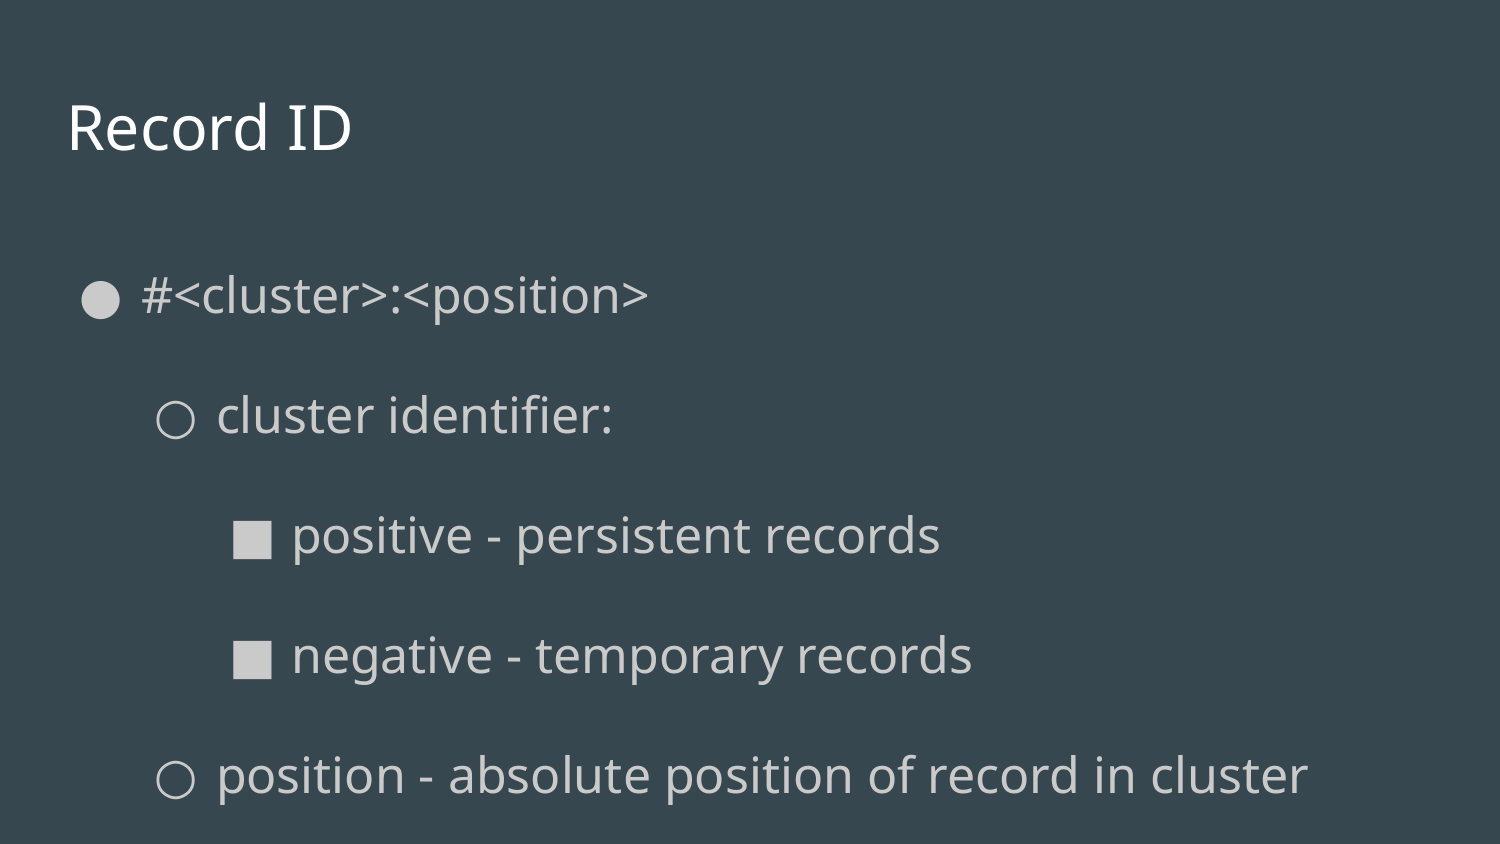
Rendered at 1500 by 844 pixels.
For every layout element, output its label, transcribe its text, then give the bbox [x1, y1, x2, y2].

title Record ID [51, 72, 1449, 167]
list #<cluster>:<position> cluster identifier: positive - persistent records negative - temporary records position - absolute position of record in cluster [51, 189, 1449, 750]
